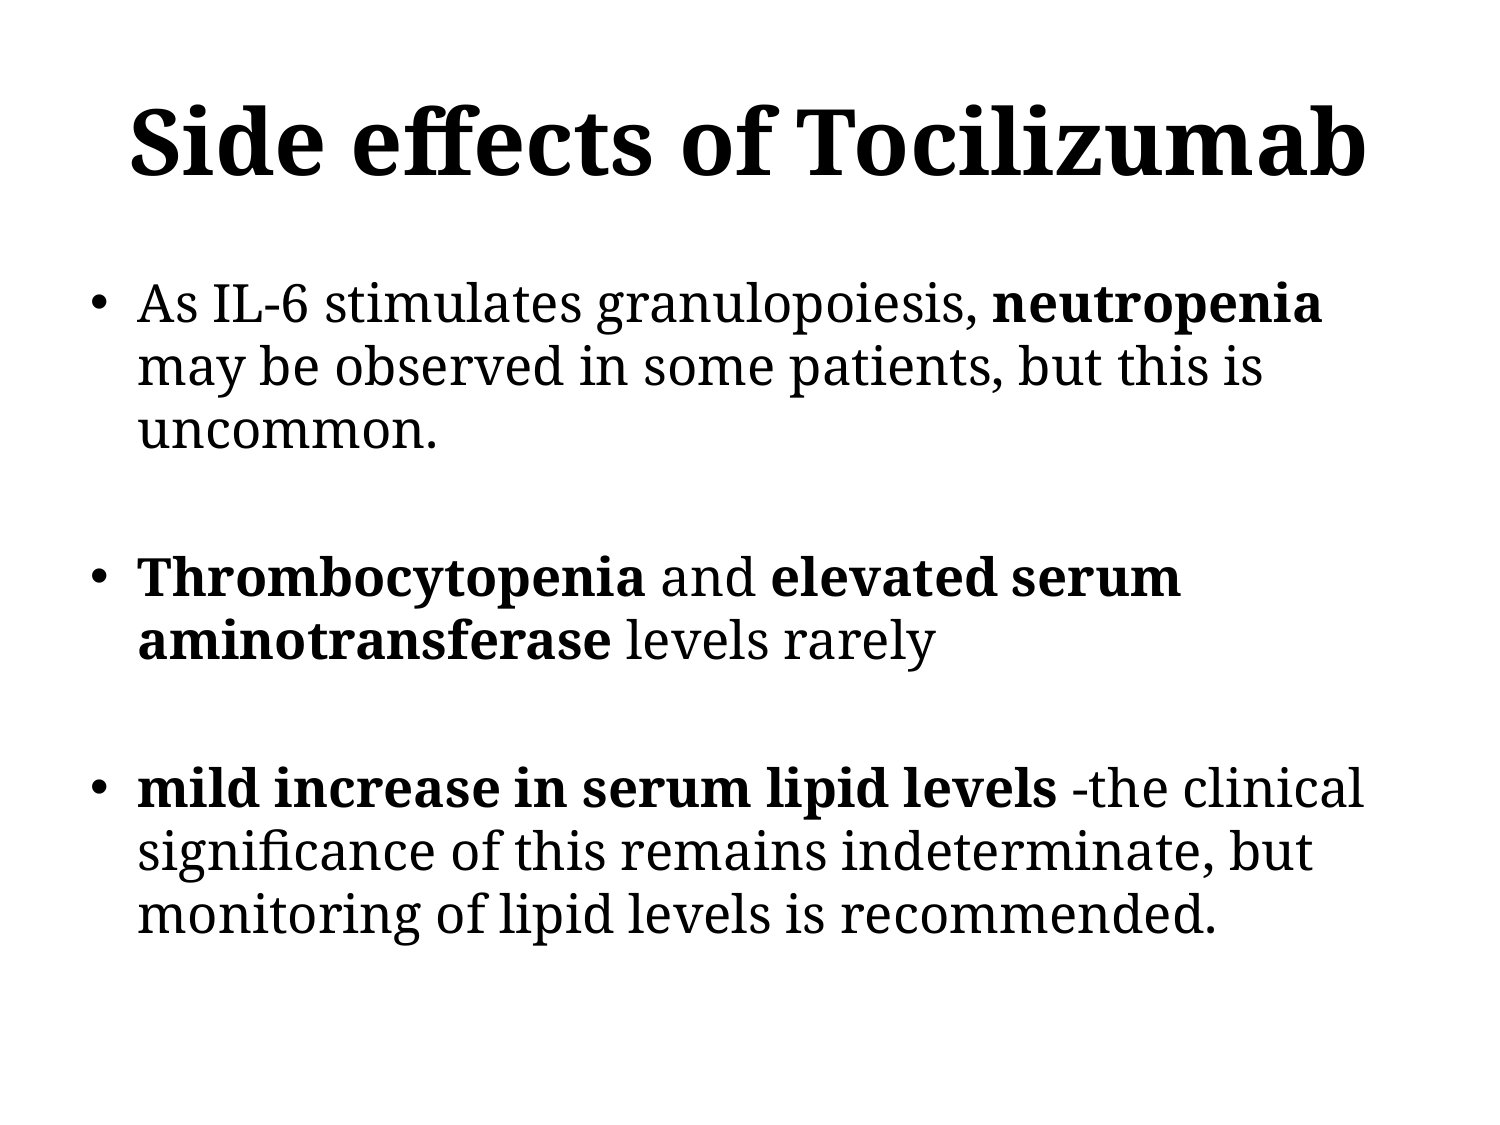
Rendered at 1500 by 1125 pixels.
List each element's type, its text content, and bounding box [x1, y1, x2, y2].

list As IL-6 stimulates granulopoiesis, neutropenia may be observed in some patients, but this is uncommon. Thrombocytopenia and elevated serum aminotransferase levels rarely mild increase in serum lipid levels -the clinical significance of this remains indeterminate, but monitoring of lipid levels is recommended. [75, 262, 1425, 1005]
title Side effects of Tocilizumab [75, 45, 1425, 233]
